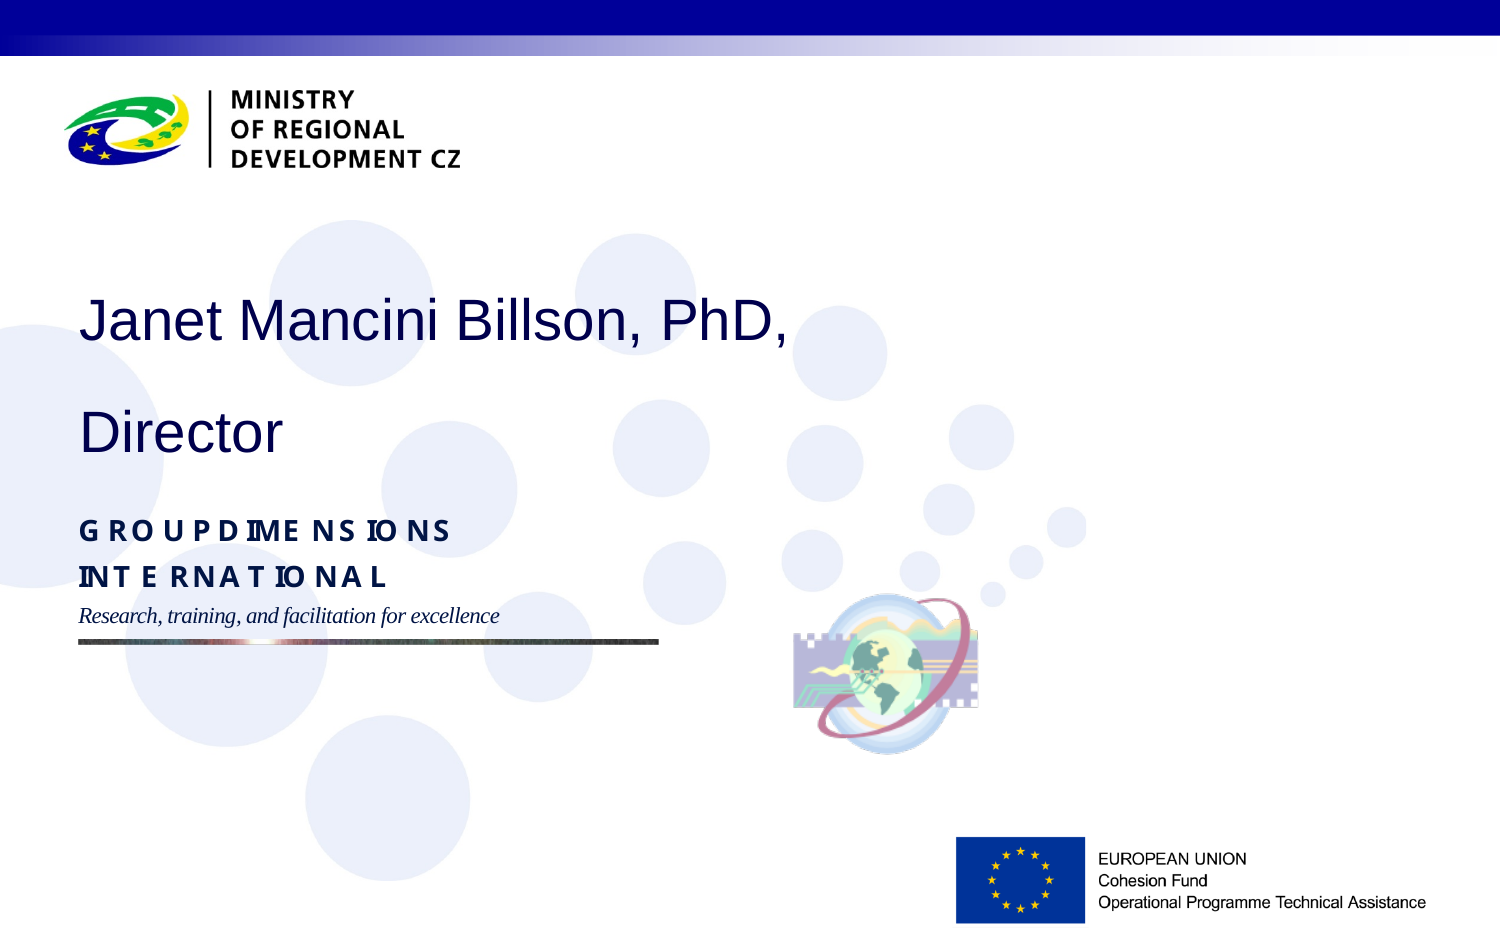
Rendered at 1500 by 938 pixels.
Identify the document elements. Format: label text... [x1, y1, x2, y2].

picture [64, 90, 460, 168]
picture [783, 586, 988, 764]
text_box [66, 503, 832, 709]
picture [0, 220, 1472, 938]
list Janet Mancini Billson, PhD, Director [64, 202, 1425, 814]
